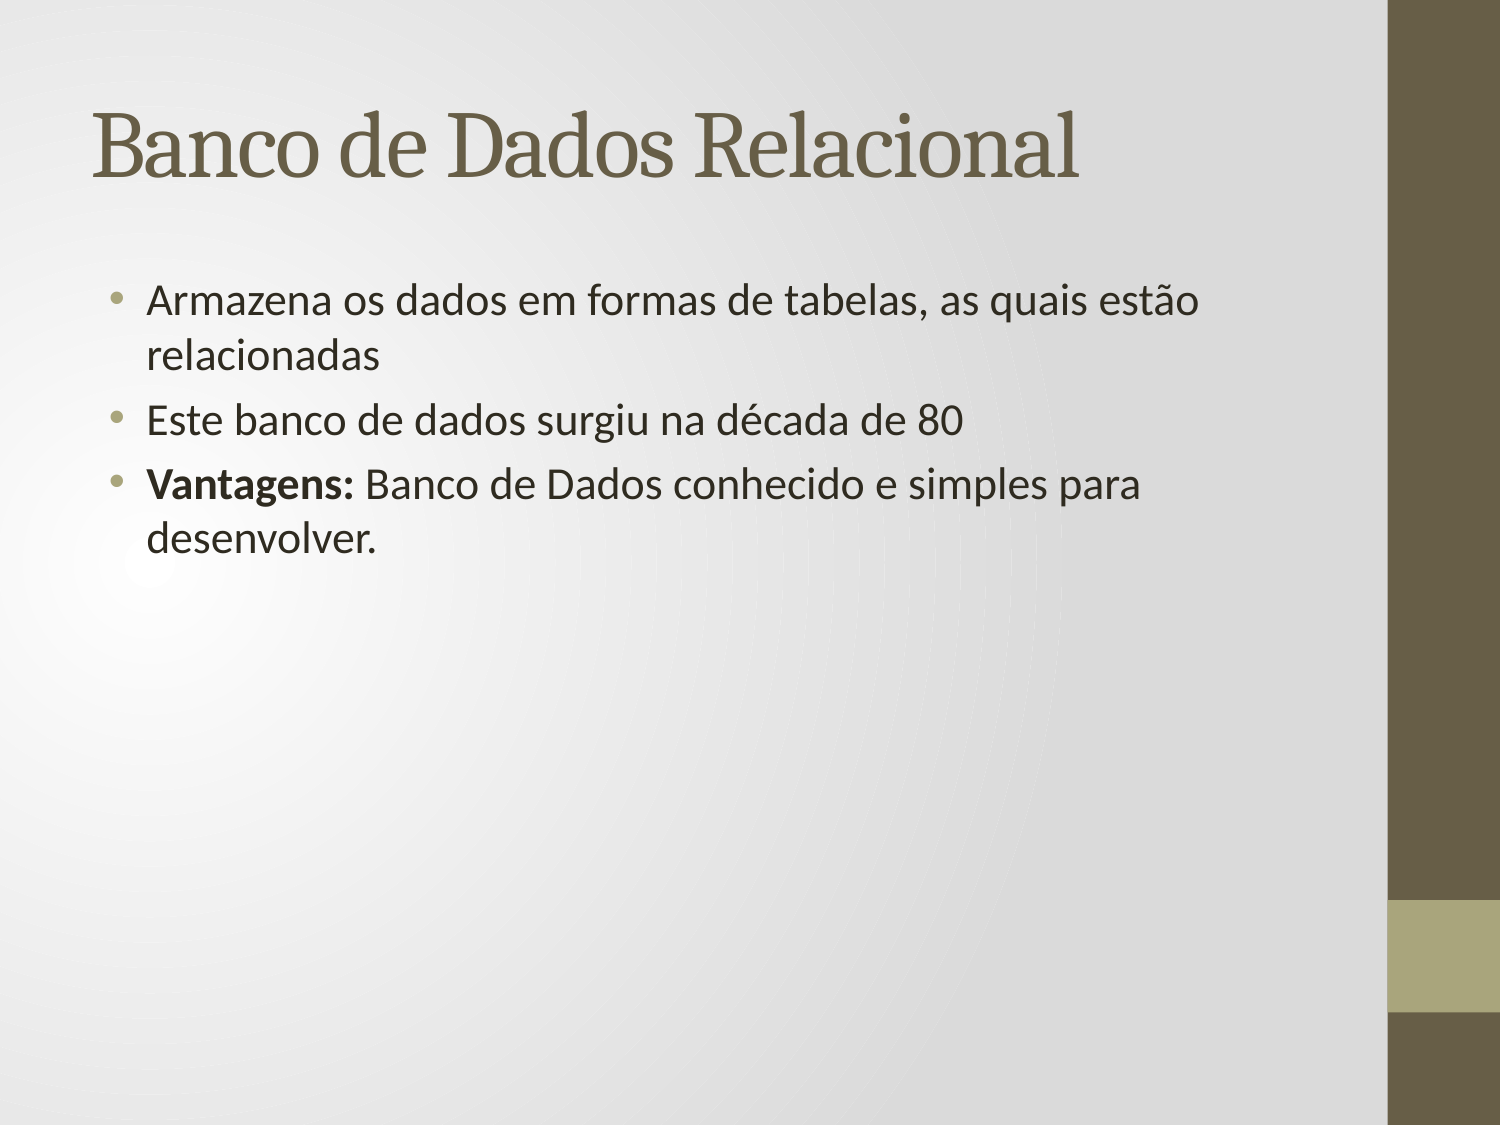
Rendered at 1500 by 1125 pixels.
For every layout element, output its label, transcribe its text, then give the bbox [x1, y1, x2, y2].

title Banco de Dados Relacional [75, 45, 1325, 233]
list Armazena os dados em formas de tabelas, as quais estão relacionadas Este banco de dados surgiu na década de 80 Vantagens: Banco de Dados conhecido e simples para desenvolver. [75, 262, 1325, 1050]
